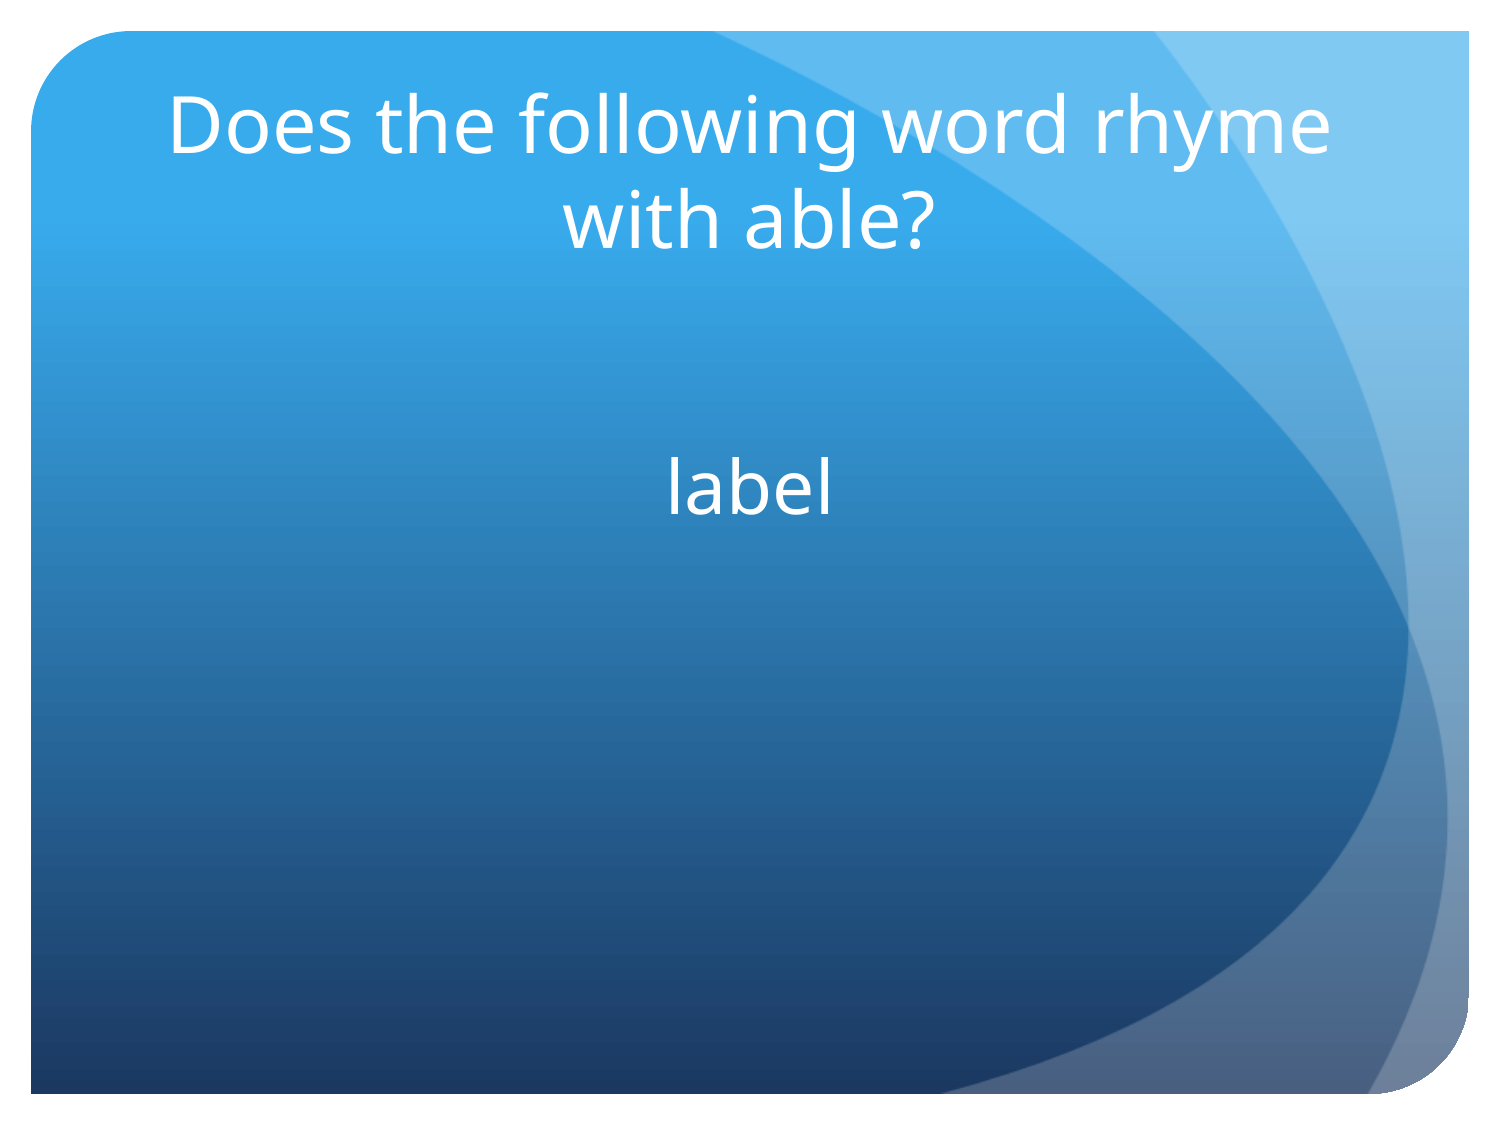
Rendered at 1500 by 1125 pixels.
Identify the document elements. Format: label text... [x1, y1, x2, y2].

title Does the following word rhyme with able? [127, 62, 1372, 273]
picture [24, 30, 1473, 1094]
list label [127, 299, 1372, 991]
